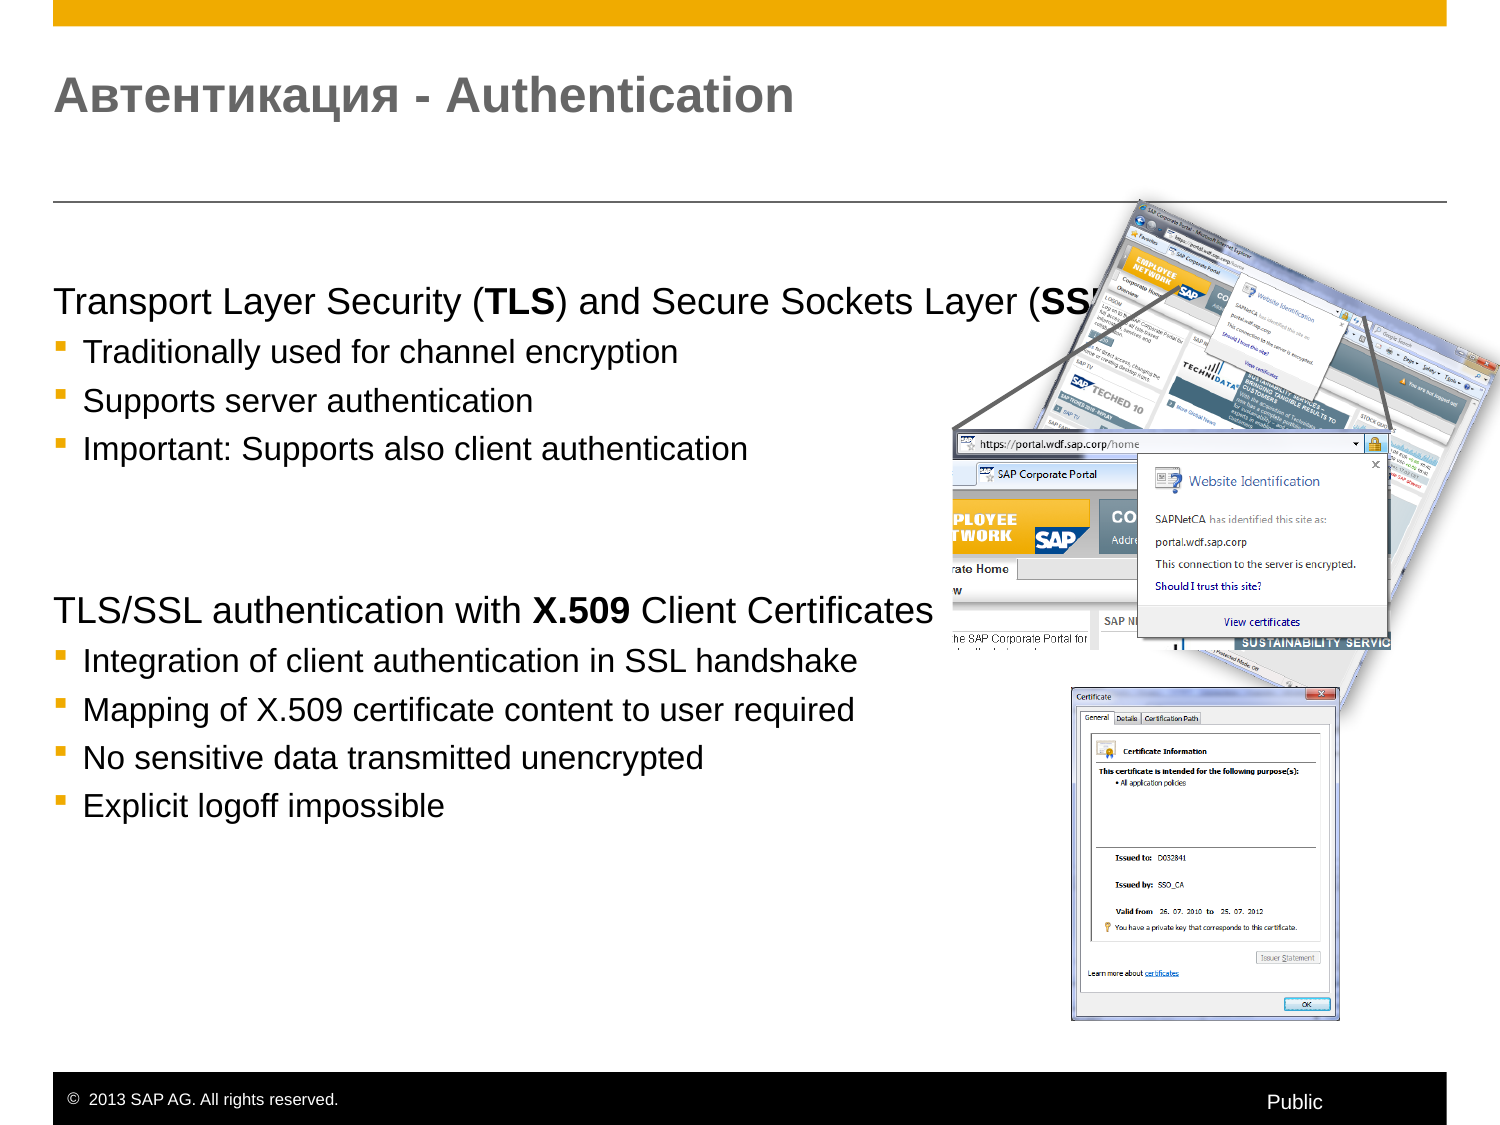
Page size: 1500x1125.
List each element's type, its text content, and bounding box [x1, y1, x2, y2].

picture [1438, 337, 1499, 499]
picture [1110, 200, 1276, 263]
title Автентикация - Authentication Front-End Authentication: X.509 Client Certificates [53, 53, 1447, 178]
picture [1070, 650, 1368, 1021]
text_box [952, 263, 1438, 650]
list Transport Layer Security (TLS) and Secure Sockets Layer (SSL) Traditionally used for channel encryption Supports server authentication Important: Supports also client authentication TLS/SSL authentication with X.509 Client Certificates Integration of client authentication in SSL handshake Mapping of X.509 certificate content to user required No sensitive data transmitted unencrypted Explicit logoff impossible [53, 277, 1447, 1031]
